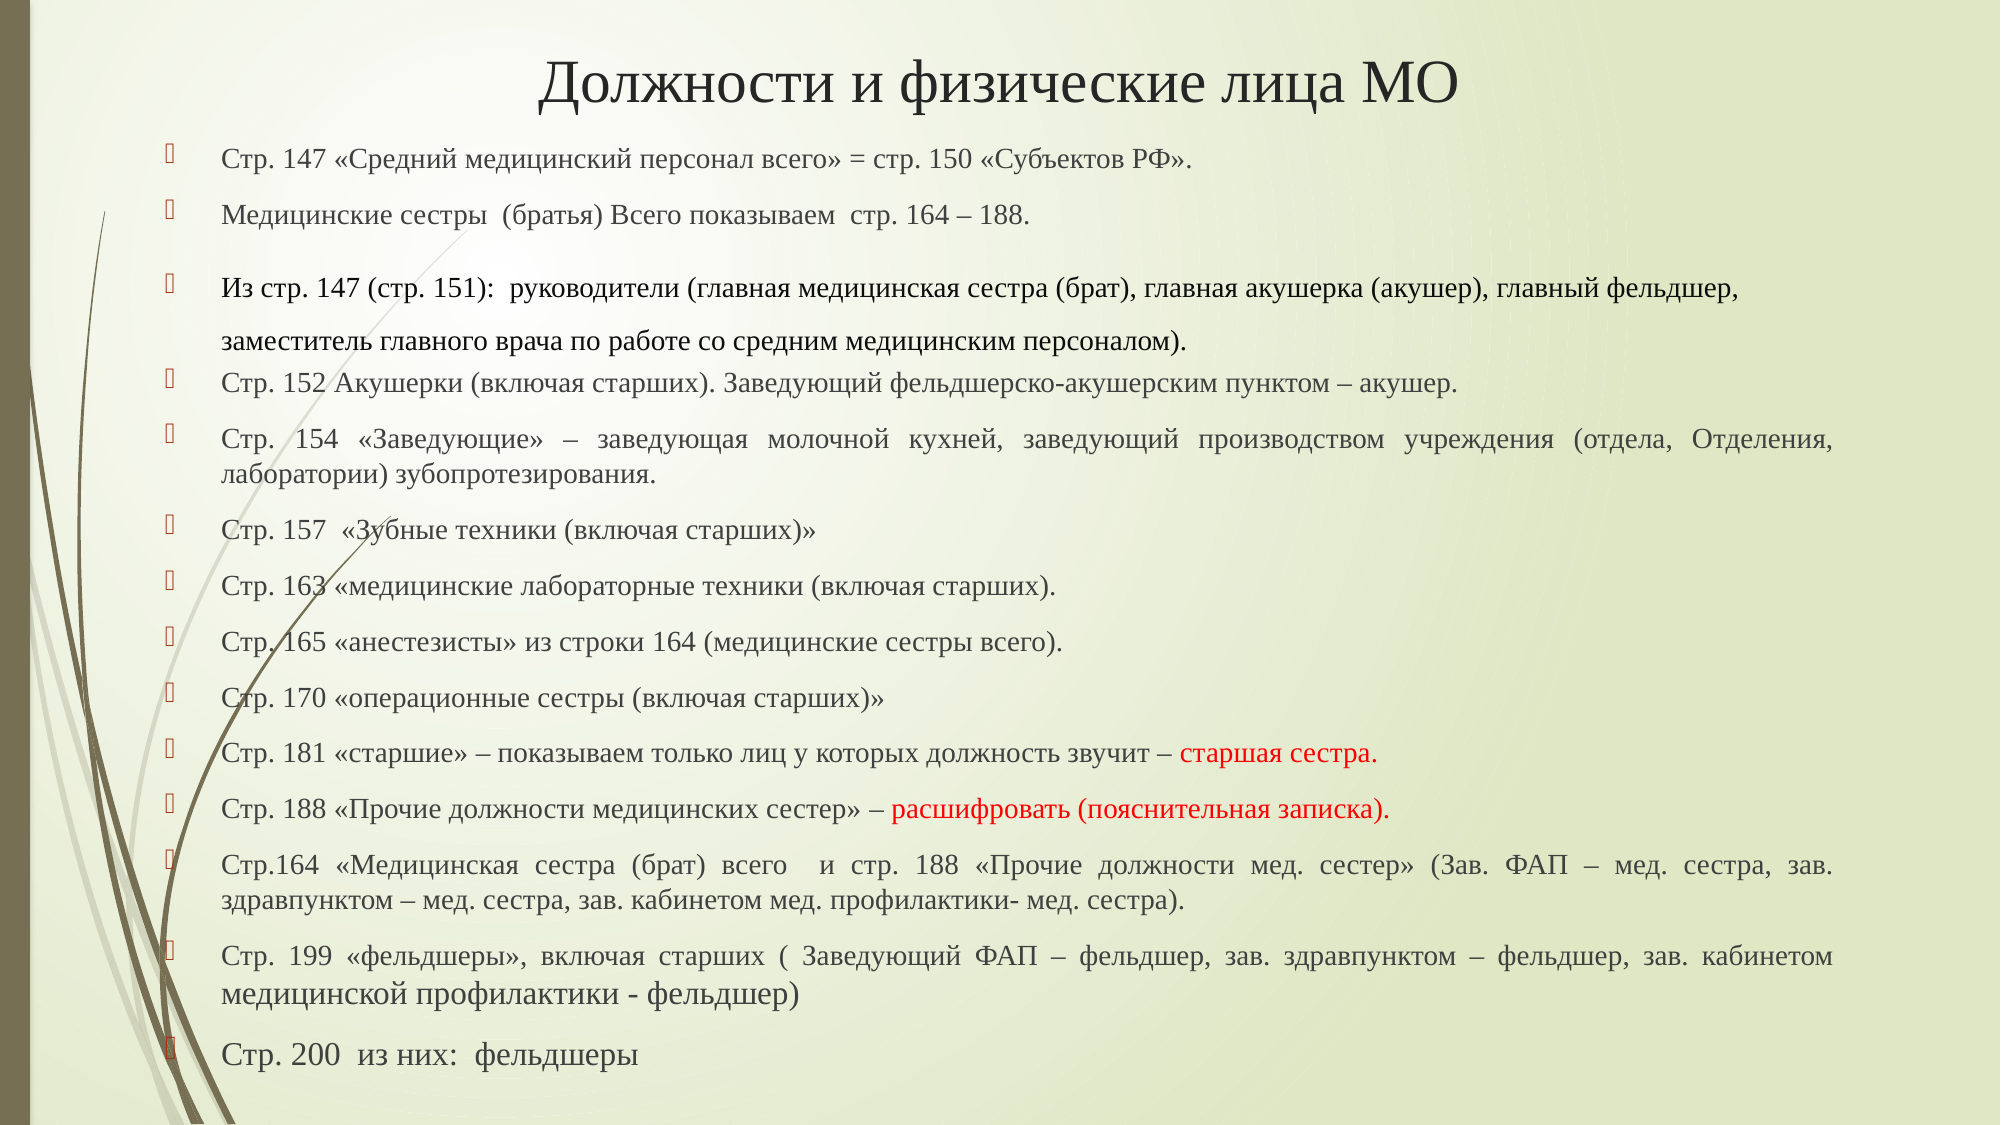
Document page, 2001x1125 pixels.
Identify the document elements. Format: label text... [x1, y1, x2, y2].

title Должности и физические лица МО [149, 33, 1851, 123]
list Стр. 147 «Средний медицинский персонал всего» = стр. 150 «Субъектов РФ». Медицинские сестры (братья) Всего показываем стр. 164 – 188. Из стр. 147 (стр. 151): руководители (главная медицинская сестра (брат), главная акушерка (акушер), главный фельдшер, заместитель главного врача по работе со средним медицинским персоналом). Стр. 152 Акушерки (включая старших). Заведующий фельдшерско-акушерским пунктом – акушер. Стр. 154 «Заведующие» – заведующая молочной кухней, заведующий производством учреждения (отдела, Отделения, лаборатории) зубопротезирования. Стр. 157 «Зубные техники (включая старших)» Стр. 163 «медицинские лабораторные техники (включая старших). Стр. 165 «анестезисты» из строки 164 (медицинские сестры всего). Стр. 170 «операционные сестры (включая старших)» Стр. 181 «старшие» – показываем только лиц у которых должность звучит – старшая сестра. Стр. 188 «Прочие должности медицинских сестер» – расшифровать (пояснительная записка). Стр.164 «Медицинская сестра (брат) всего и стр. 188 «Прочие должности мед. сестер» (Зав. ФАП – мед. сестра, зав. здравпунктом – мед. сестра, зав. кабинетом мед. профилактики- мед. сестра). Стр. 199 «фельдшеры», включая старших ( Заведующий ФАП – фельдшер, зав. здравпунктом – фельдшер, зав. кабинетом медицинской профилактики - фельдшер) Стр. 200 из них: фельдшеры [149, 132, 1850, 1103]
